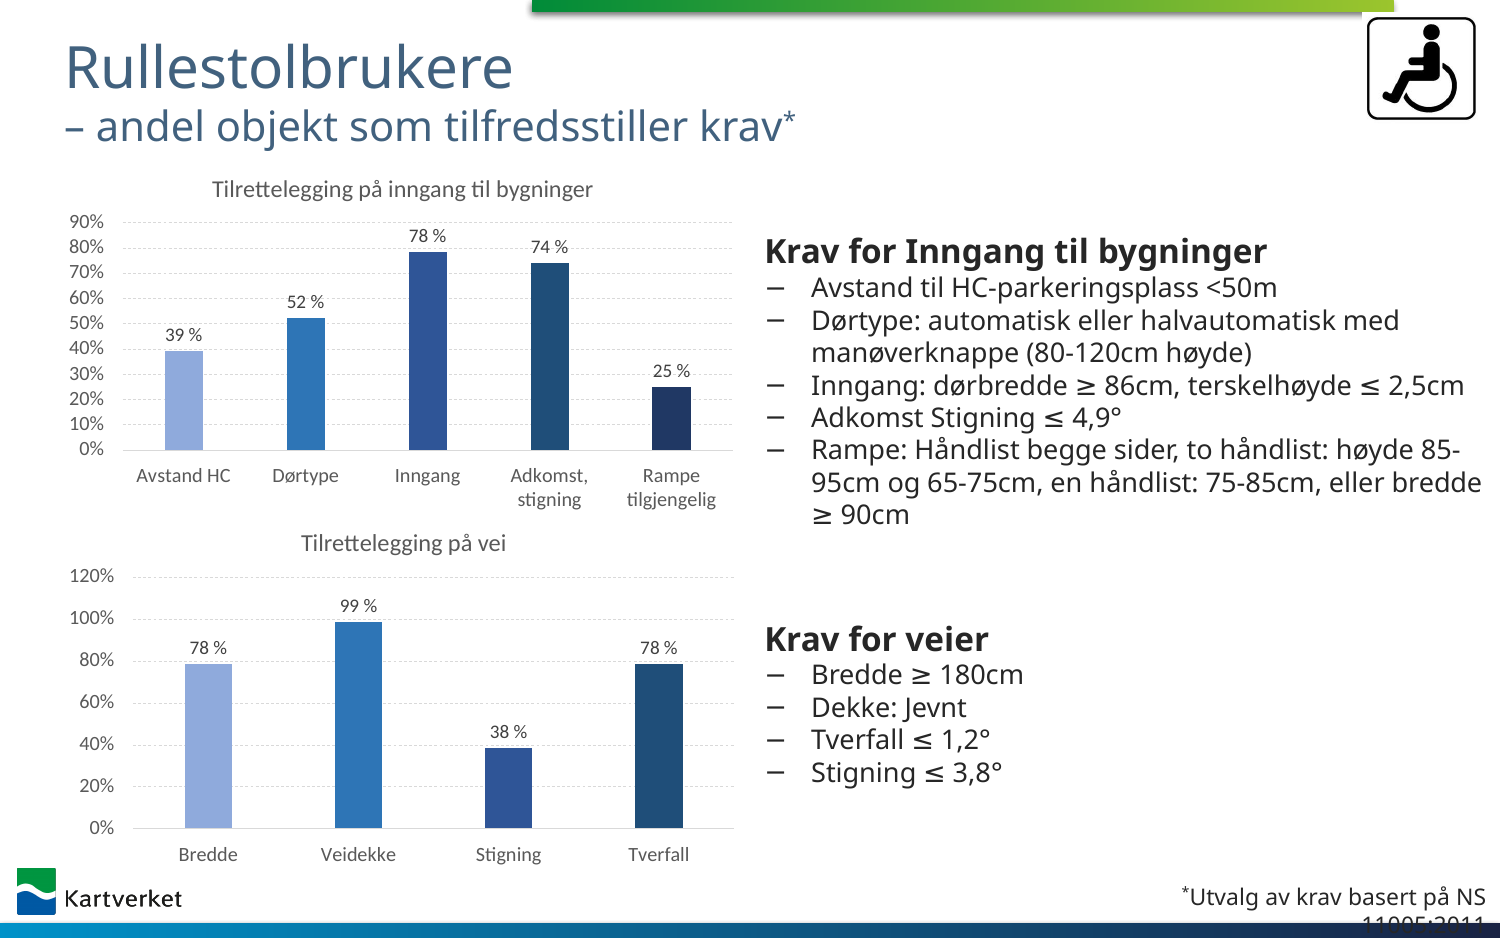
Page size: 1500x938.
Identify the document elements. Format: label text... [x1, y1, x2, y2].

text_box Rullestolbrukere – andel objekt som tilfredsstiller krav* [49, 25, 1431, 158]
text_box Krav for veier Bredde ≥ 180cm Dekke: Jevnt Tverfall ≤ 1,2° Stigning ≤ 3,8° [749, 610, 1500, 795]
text_box *Utvalg av krav basert på NS 11005:2011 [1068, 873, 1500, 938]
text_box Krav for Inngang til bygninger Avstand til HC-parkeringsplass <50m Dørtype: automatisk eller halvautomatisk med manøverknappe (80-120cm høyde) Inngang: dørbredde ≥ 86cm, terskelhøyde ≤ 2,5cm Adkomst Stigning ≤ 4,9° Rampe: Håndlist begge sider, to håndlist: høyde 85-95cm og 65-75cm, en håndlist: 75-85cm, eller bredde ≥ 90cm [749, 223, 1500, 538]
picture [62, 520, 746, 874]
picture [62, 166, 744, 519]
picture [1362, 12, 1481, 126]
